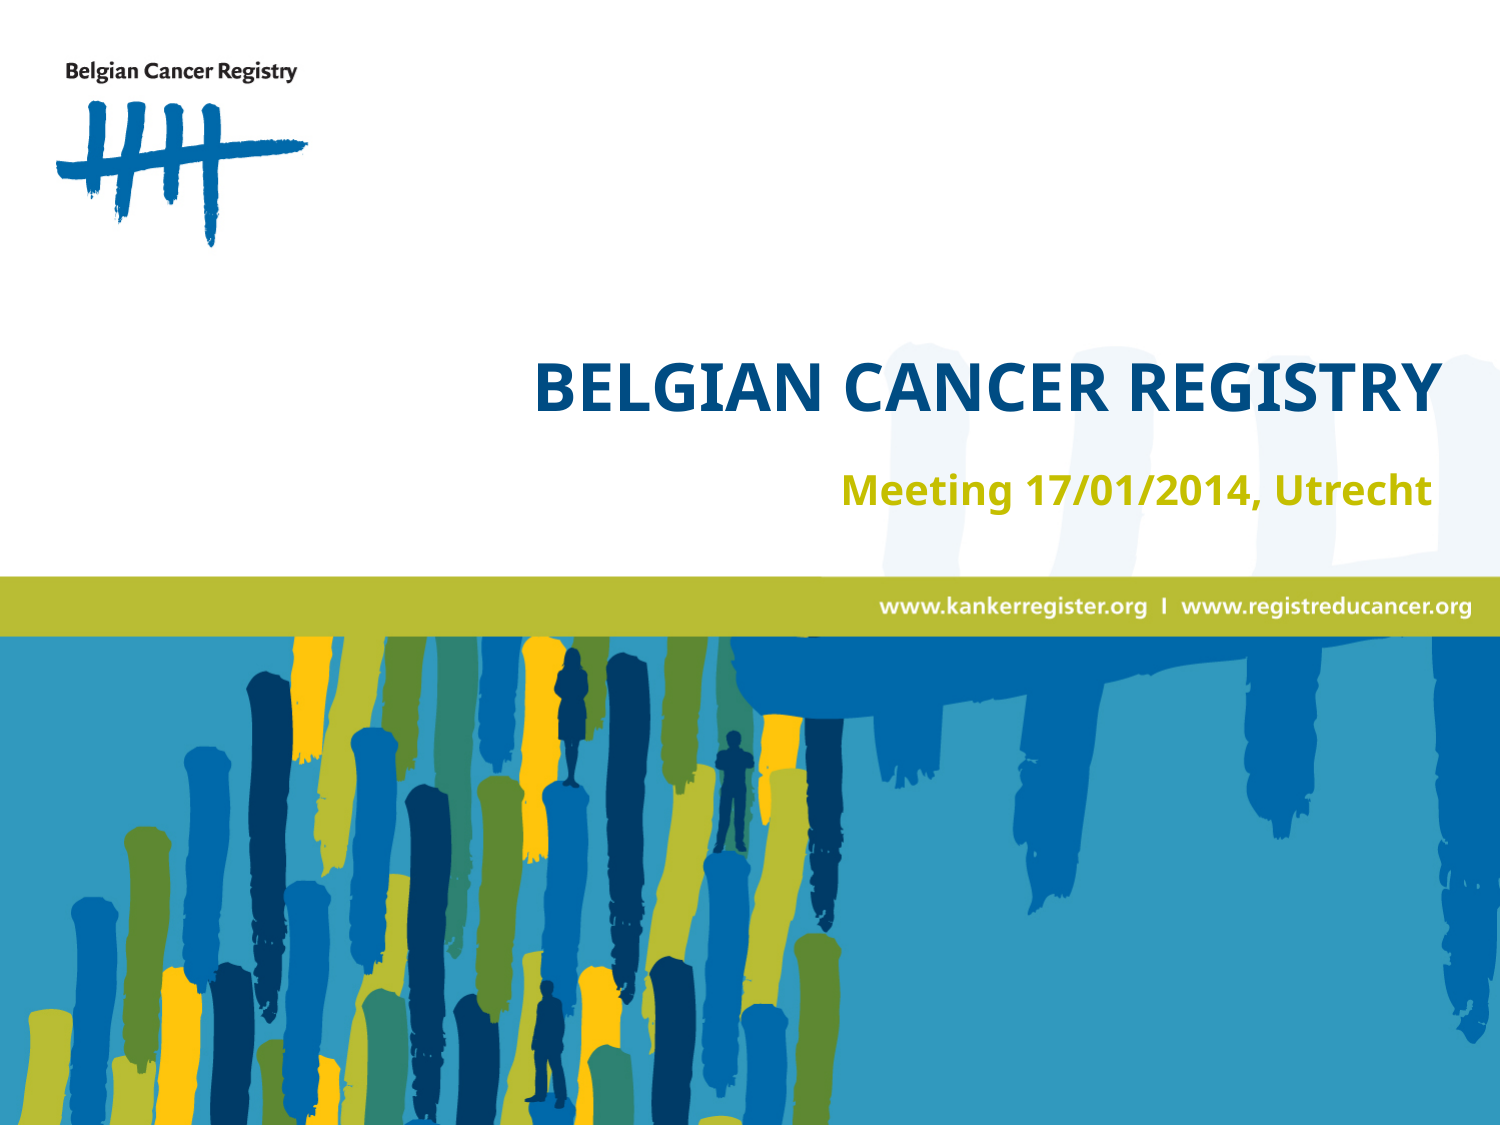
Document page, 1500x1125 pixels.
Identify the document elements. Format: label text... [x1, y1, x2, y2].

title BELGIAN CANCER REGISTRY [53, 172, 1459, 433]
picture [0, 0, 1500, 1125]
subtitle Meeting 17/01/2014, Utrecht [53, 456, 1459, 563]
